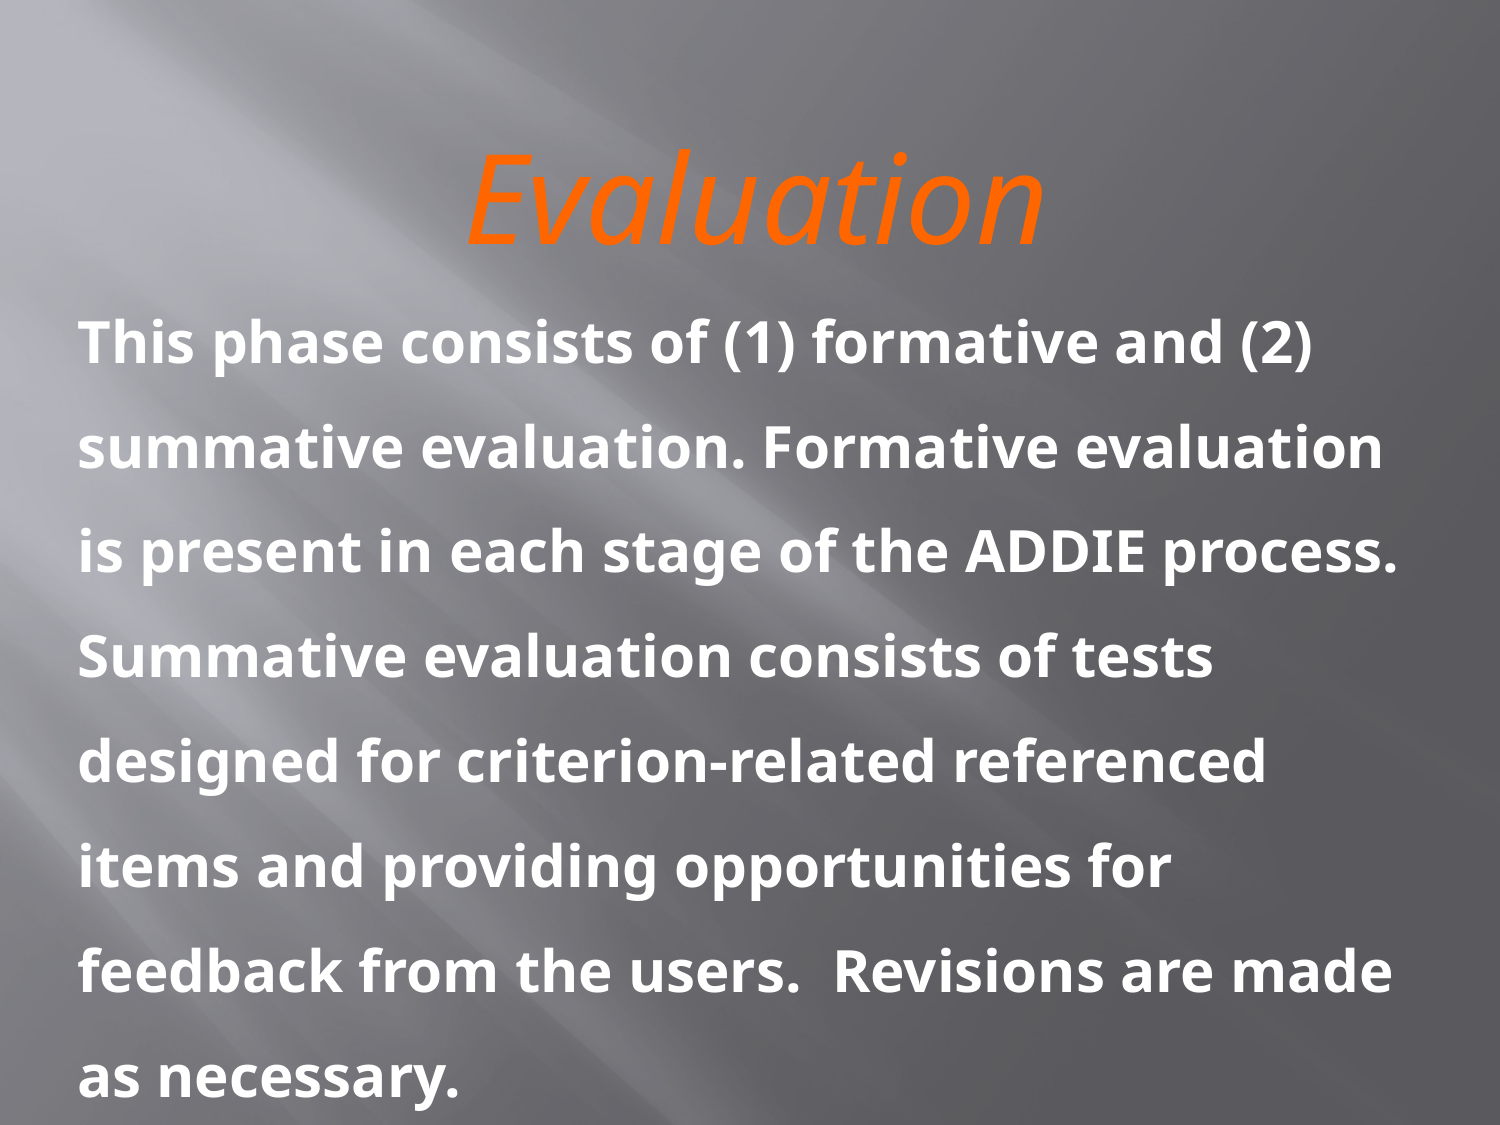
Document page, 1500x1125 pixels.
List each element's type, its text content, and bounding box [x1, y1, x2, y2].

text_box Evaluation This phase consists of (1) formative and (2) summative evaluation. Formative evaluation is present in each stage of the ADDIE process. Summative evaluation consists of tests designed for criterion-related referenced items and providing opportunities for feedback from the users. Revisions are made as necessary. [62, 112, 1450, 1125]
